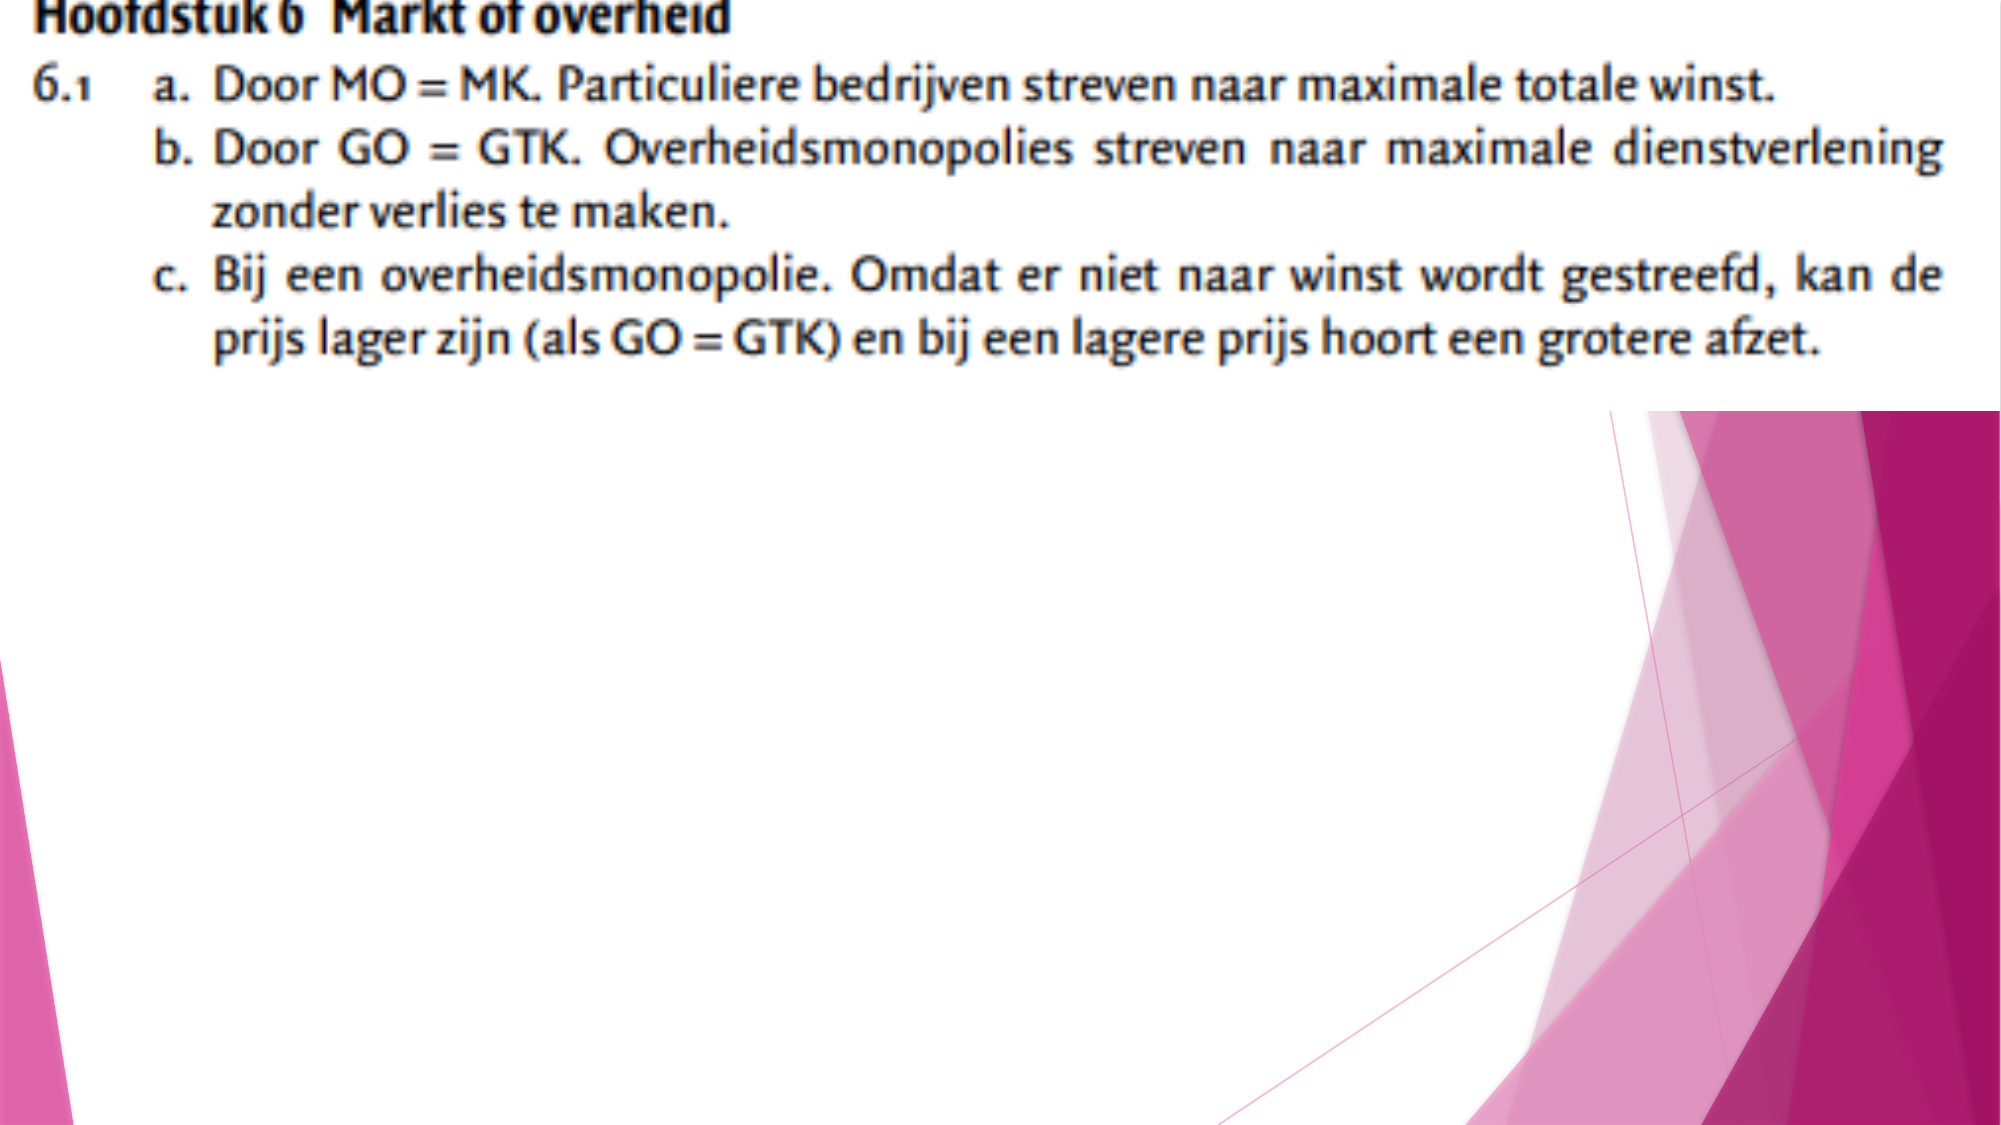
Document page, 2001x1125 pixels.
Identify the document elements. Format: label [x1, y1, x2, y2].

picture [0, 0, 2000, 412]
